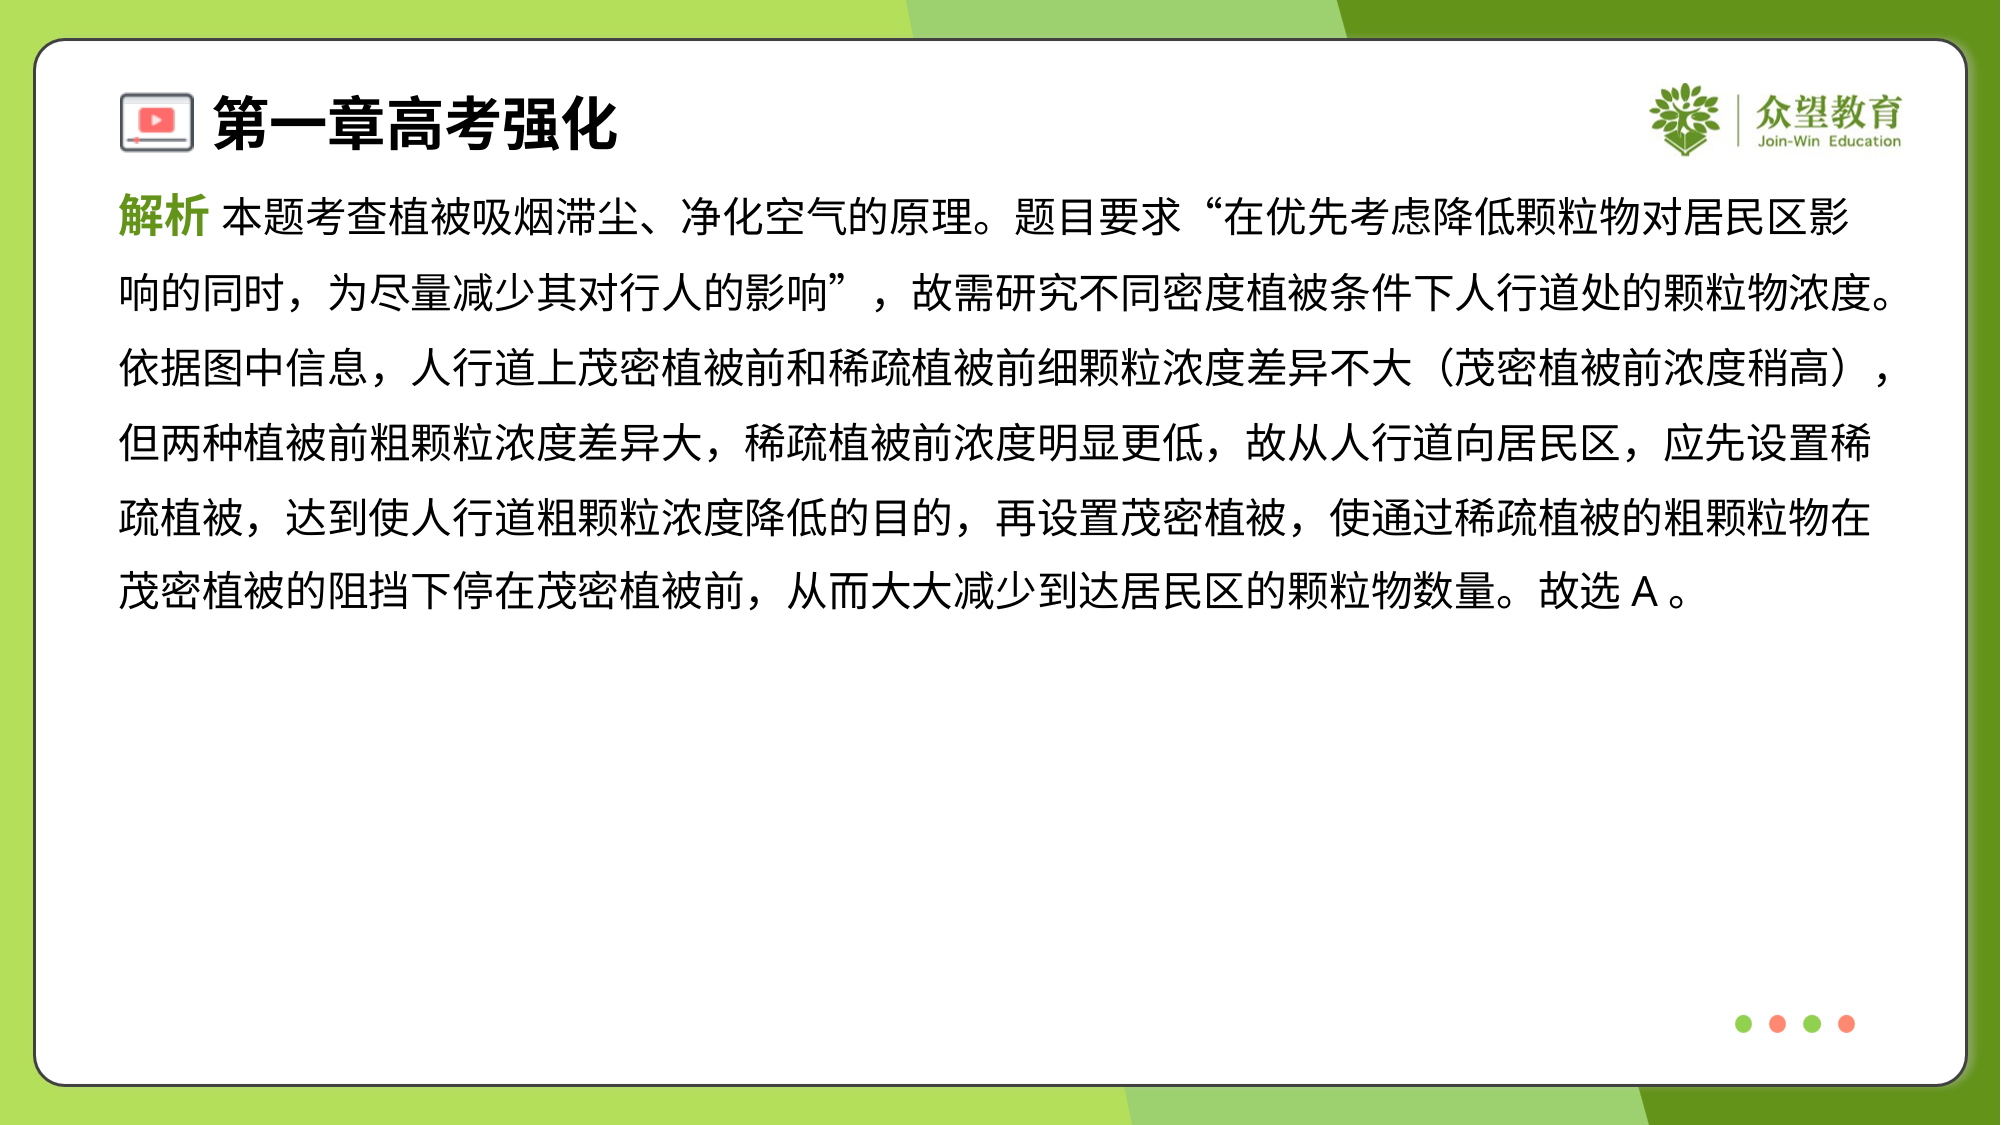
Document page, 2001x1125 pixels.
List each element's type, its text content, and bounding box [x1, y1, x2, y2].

picture [0, 0, 2000, 1125]
text_box 解析 本题考查植被吸烟滞尘、净化空气的原理。题目要求“在优先考虑降低颗粒物对居民区影 响的同时，为尽量减少其对行人的影响”，故需研究不同密度植被条件下人行道处的颗粒物浓度。 依据图中信息，人行道上茂密植被前和稀疏植被前细颗粒浓度差异不大（茂密植被前浓度稍高）， 但两种植被前粗颗粒浓度差异大，稀疏植被前浓度明显更低，故从人行道向居民区，应先设置稀 疏植被，达到使人行道粗颗粒浓度降低的目的，再设置茂密植被，使通过稀疏植被的粗颗粒物在 茂密植被的阻挡下停在茂密植被前，从而大大减少到达居民区的颗粒物数量。故选A。 [118, 164, 1883, 608]
